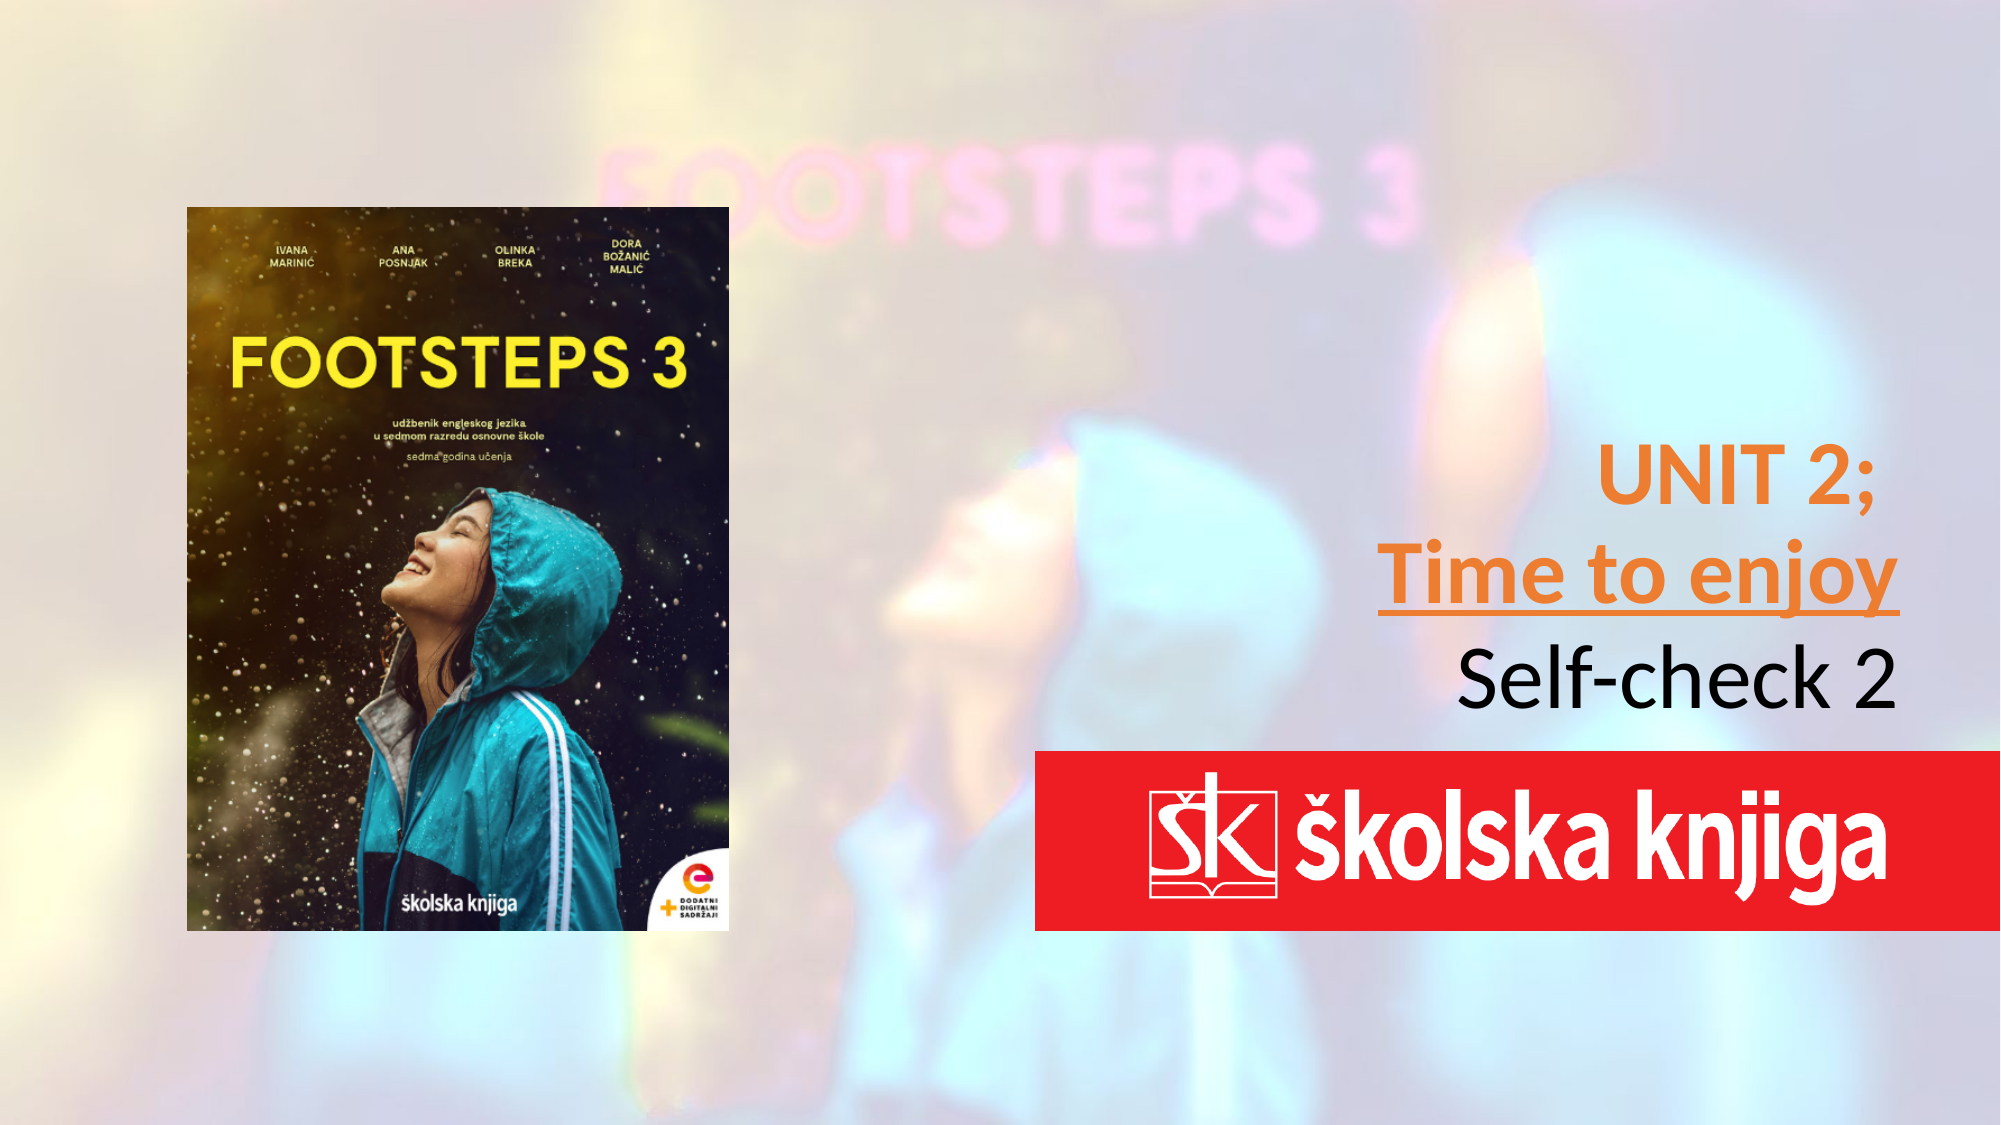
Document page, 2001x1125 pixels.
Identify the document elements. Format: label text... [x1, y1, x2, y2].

subtitle Self-check 2 [870, 542, 1915, 815]
picture [0, 0, 2001, 1125]
title UNIT 2; Time to enjoy [729, 239, 1915, 632]
